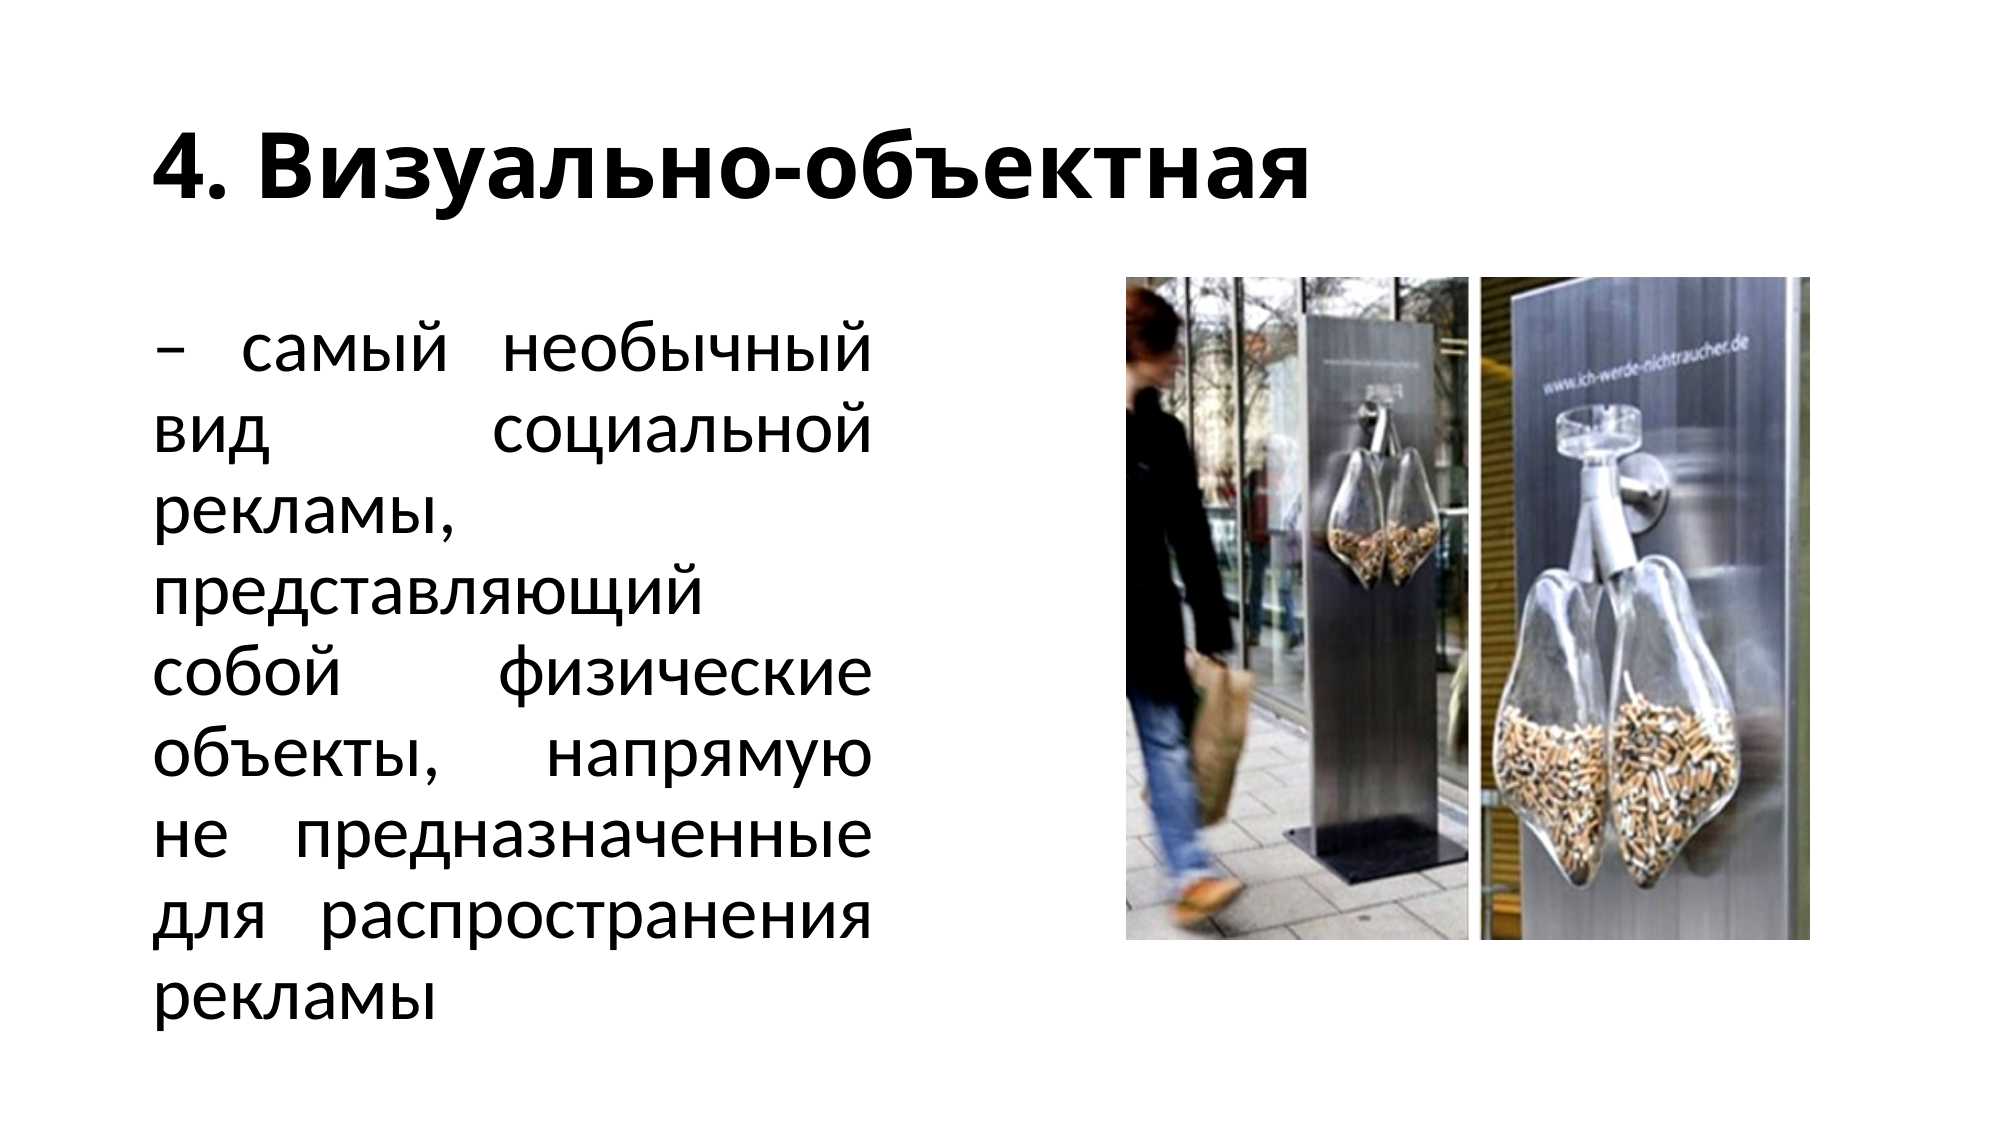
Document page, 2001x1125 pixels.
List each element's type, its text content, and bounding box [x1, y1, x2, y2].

list – самый необычный вид социальной рекламы, представляющий собой физические объекты, напрямую не предназначенные для распространения рекламы [137, 299, 890, 1014]
picture [1126, 277, 1810, 940]
title 4. Визyaльнo-oбъeктнaя [137, 59, 1863, 278]
